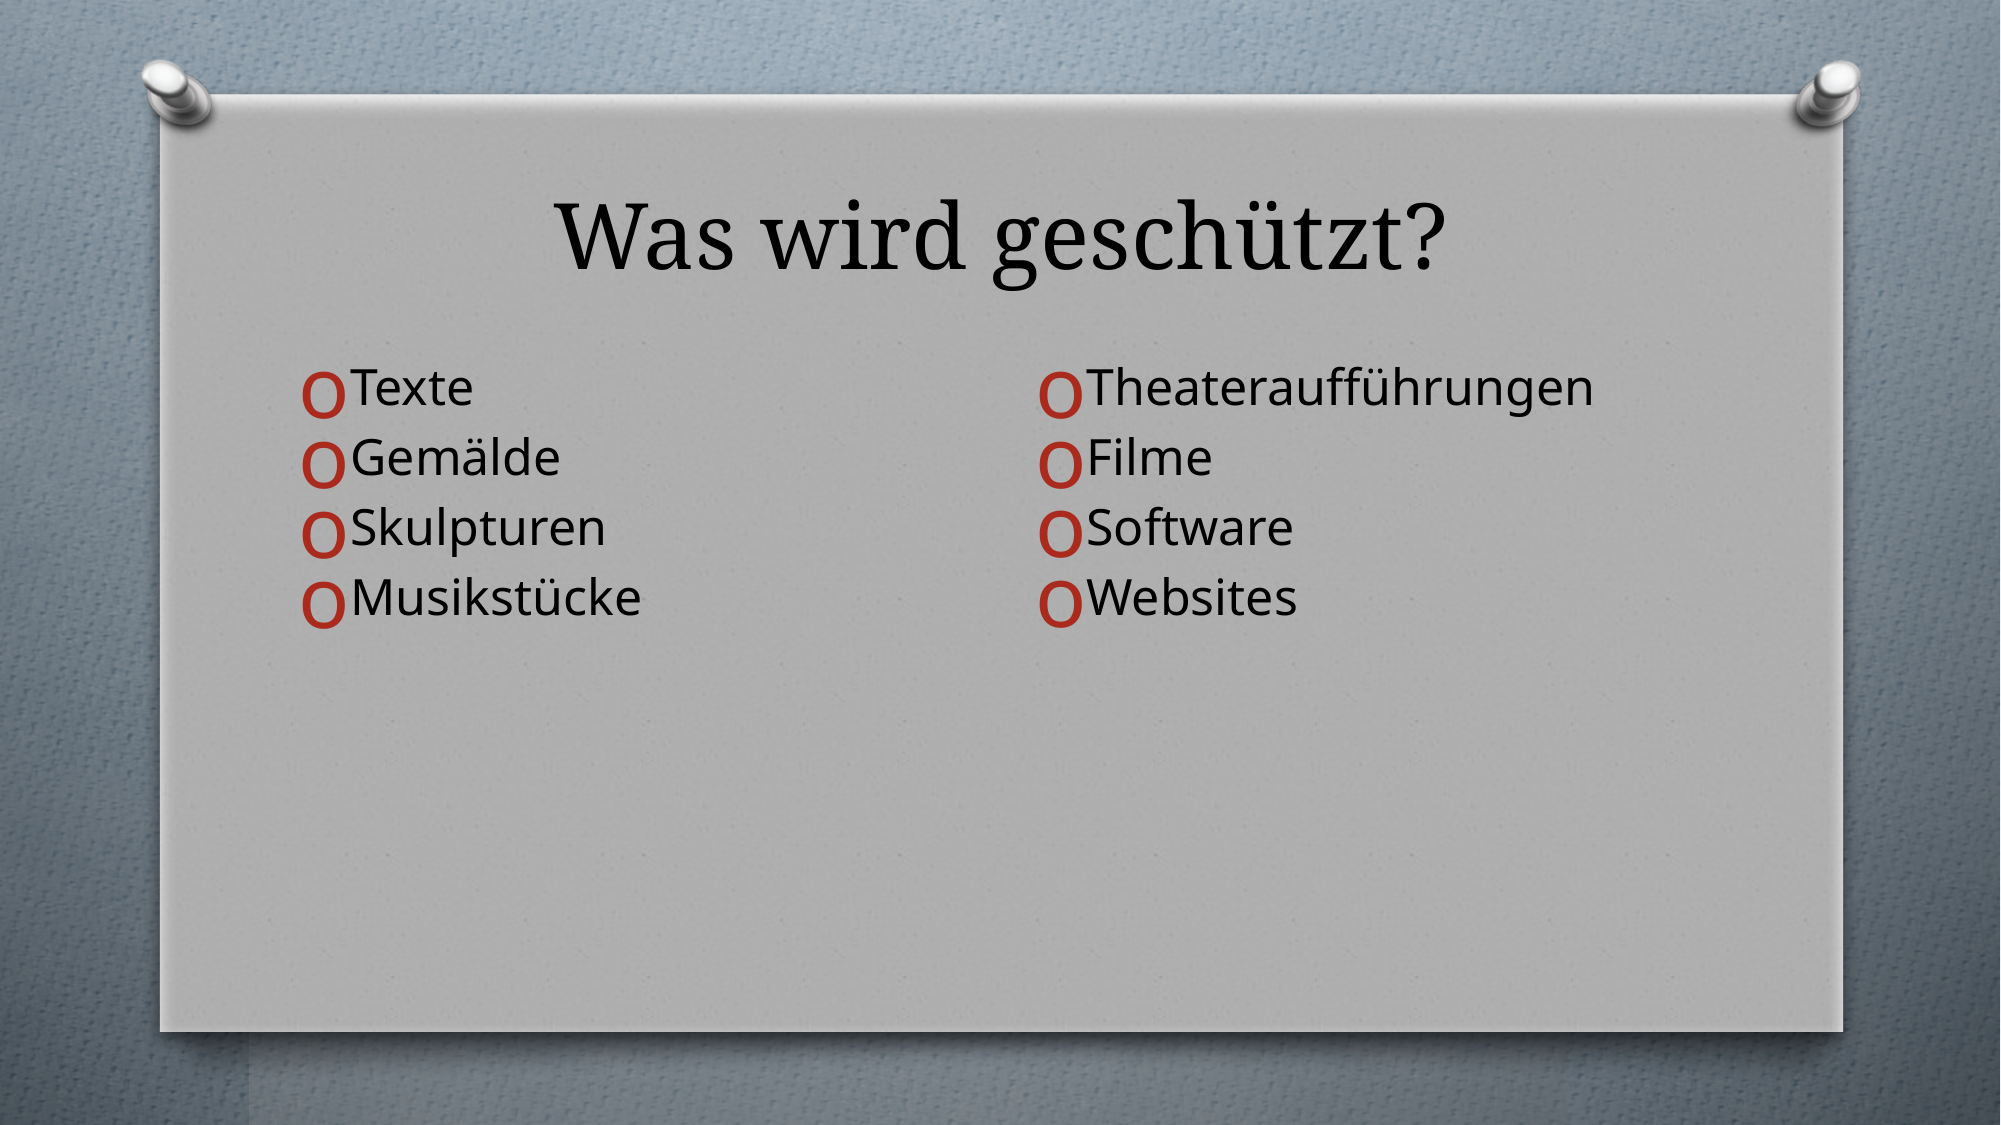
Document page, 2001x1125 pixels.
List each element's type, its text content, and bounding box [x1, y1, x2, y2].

list Texte Gemälde Skulpturen Musikstücke [283, 348, 984, 939]
picture [1764, 30, 1911, 161]
picture [107, 24, 256, 158]
title Was wird geschützt? [239, 134, 1763, 332]
list Theateraufführungen Filme Software Websites [1020, 347, 1720, 939]
